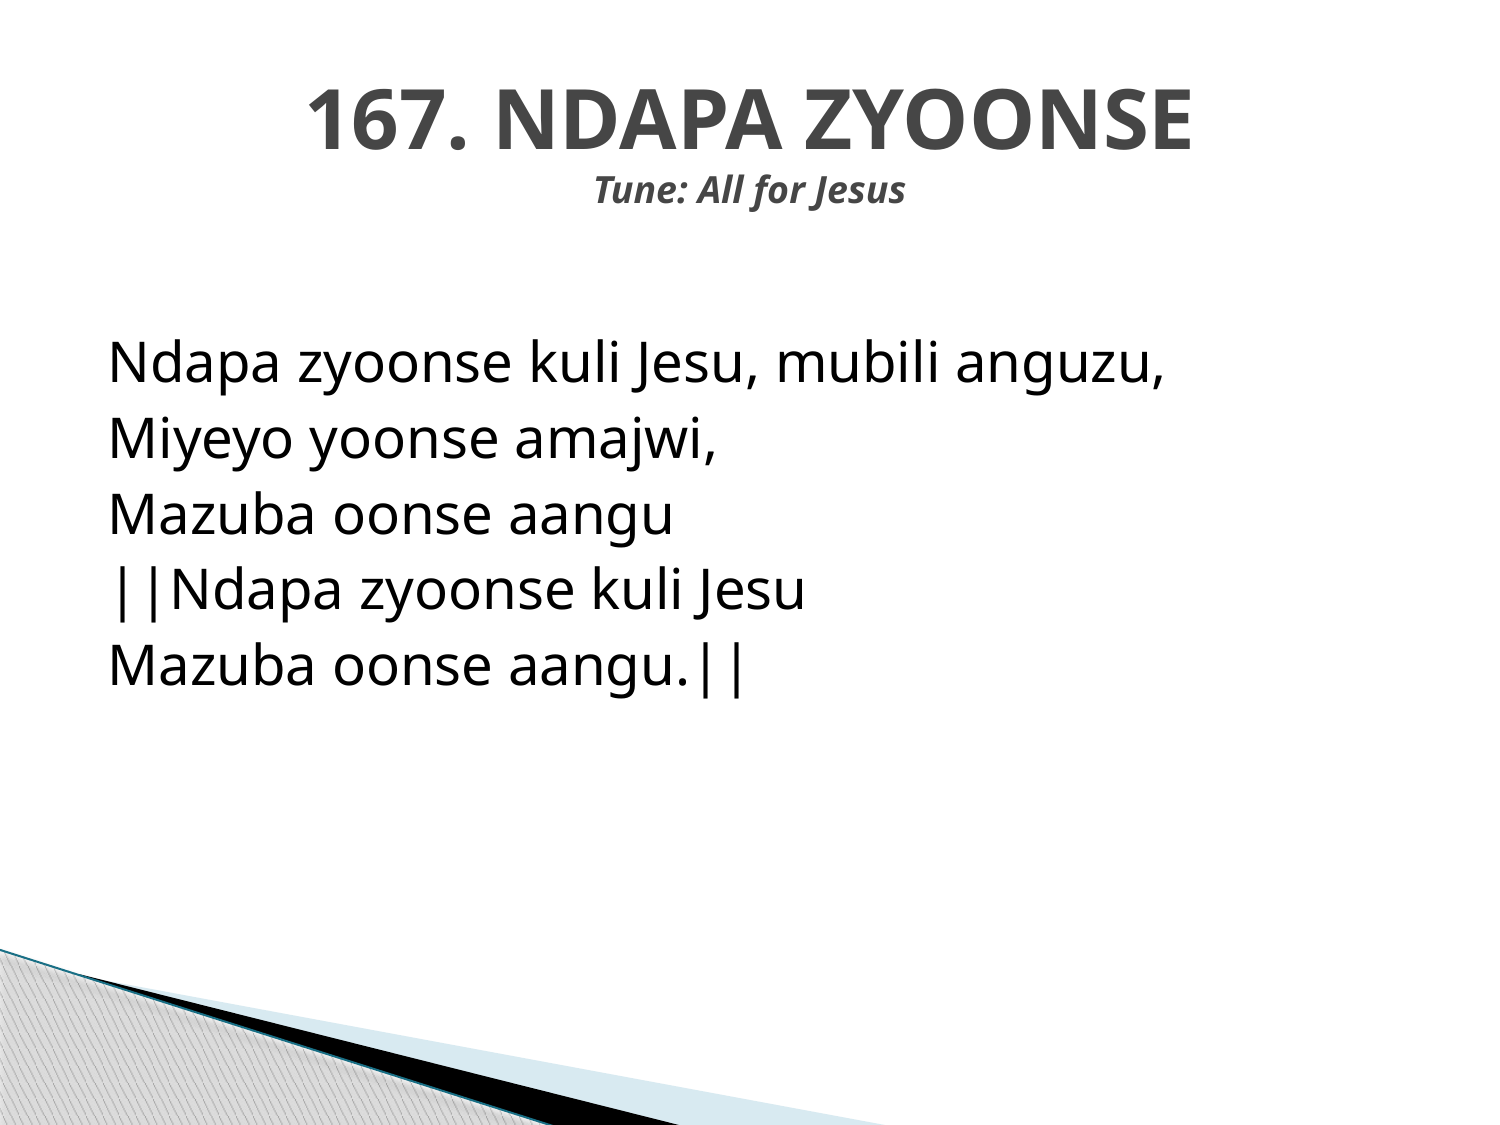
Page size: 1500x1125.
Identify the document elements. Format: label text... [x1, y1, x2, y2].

title 167. NDAPA ZYOONSE Tune: All for Jesus [75, 45, 1425, 233]
list Ndapa zyoonse kuli Jesu, mubili anguzu, Miyeyo yoonse amajwi, Mazuba oonse aangu ||Ndapa zyoonse kuli Jesu Mazuba oonse aangu.|| [75, 243, 1425, 986]
